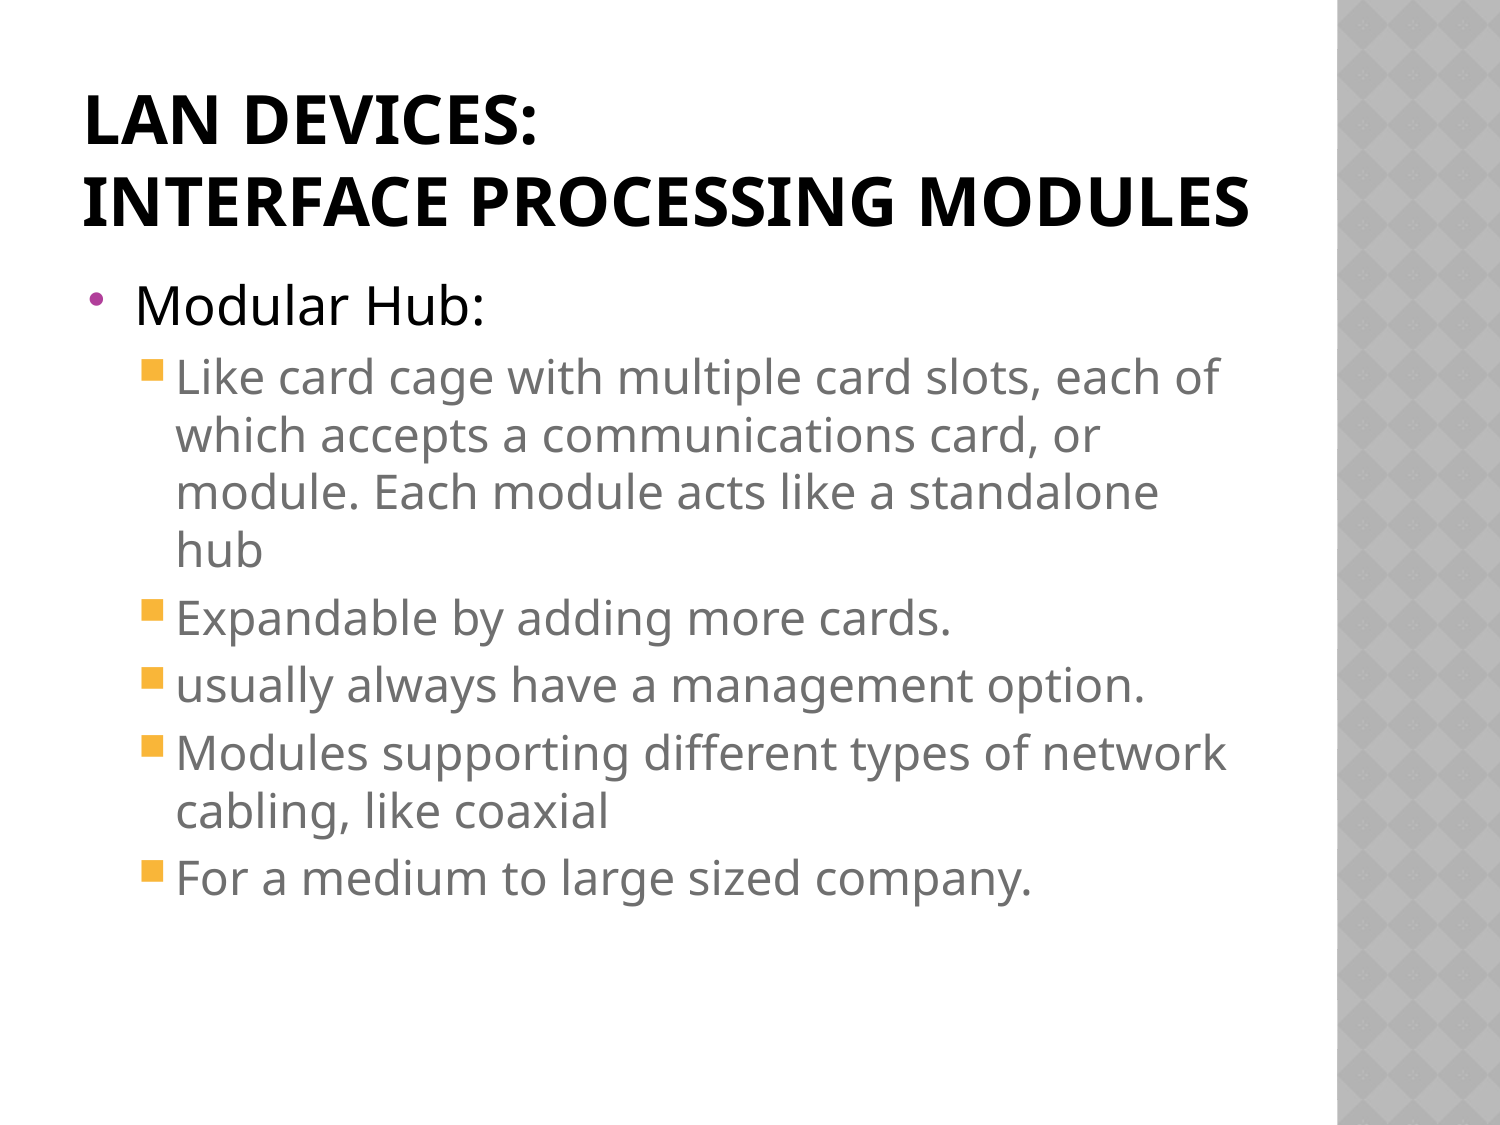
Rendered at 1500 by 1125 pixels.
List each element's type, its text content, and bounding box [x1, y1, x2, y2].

list Modular Hub: Like card cage with multiple card slots, each of which accepts a communications card, or module. Each module acts like a standalone hub Expandable by adding more cards. usually always have a management option. Modules supporting different types of network cabling, like coaxial For a medium to large sized company. [75, 264, 1263, 1059]
title LAN devices: interface processing Modules [75, 52, 1263, 240]
